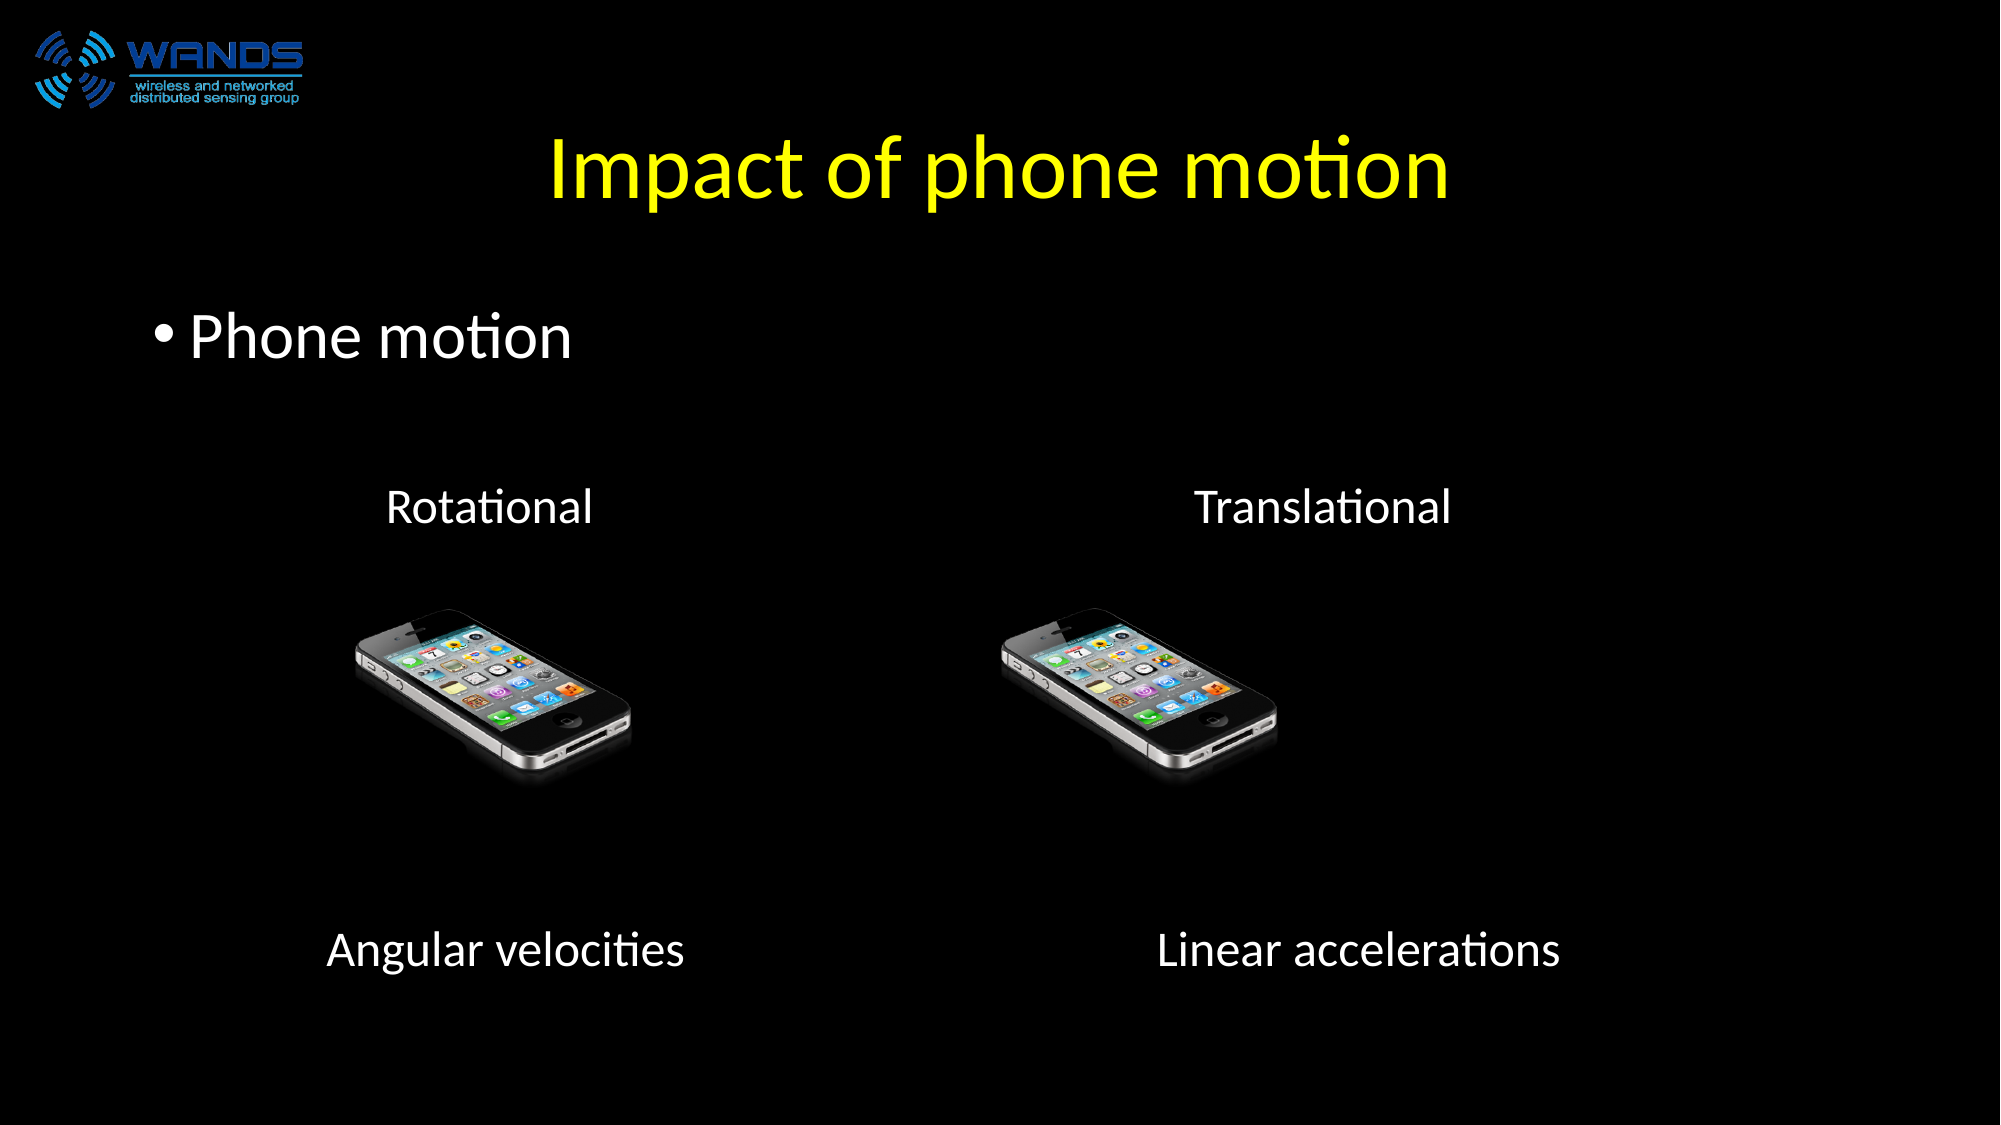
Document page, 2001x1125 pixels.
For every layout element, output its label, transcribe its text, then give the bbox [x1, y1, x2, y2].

text_box Rotational [348, 466, 642, 542]
text_box Linear accelerations [1095, 909, 1623, 984]
text_box Angular velocities [255, 909, 757, 984]
picture [986, 590, 1295, 799]
text_box Translational [1144, 466, 1513, 542]
title Impact of phone motion [137, 59, 1863, 278]
picture [35, 28, 303, 109]
picture [340, 591, 649, 800]
list Phone motion [137, 293, 1889, 411]
